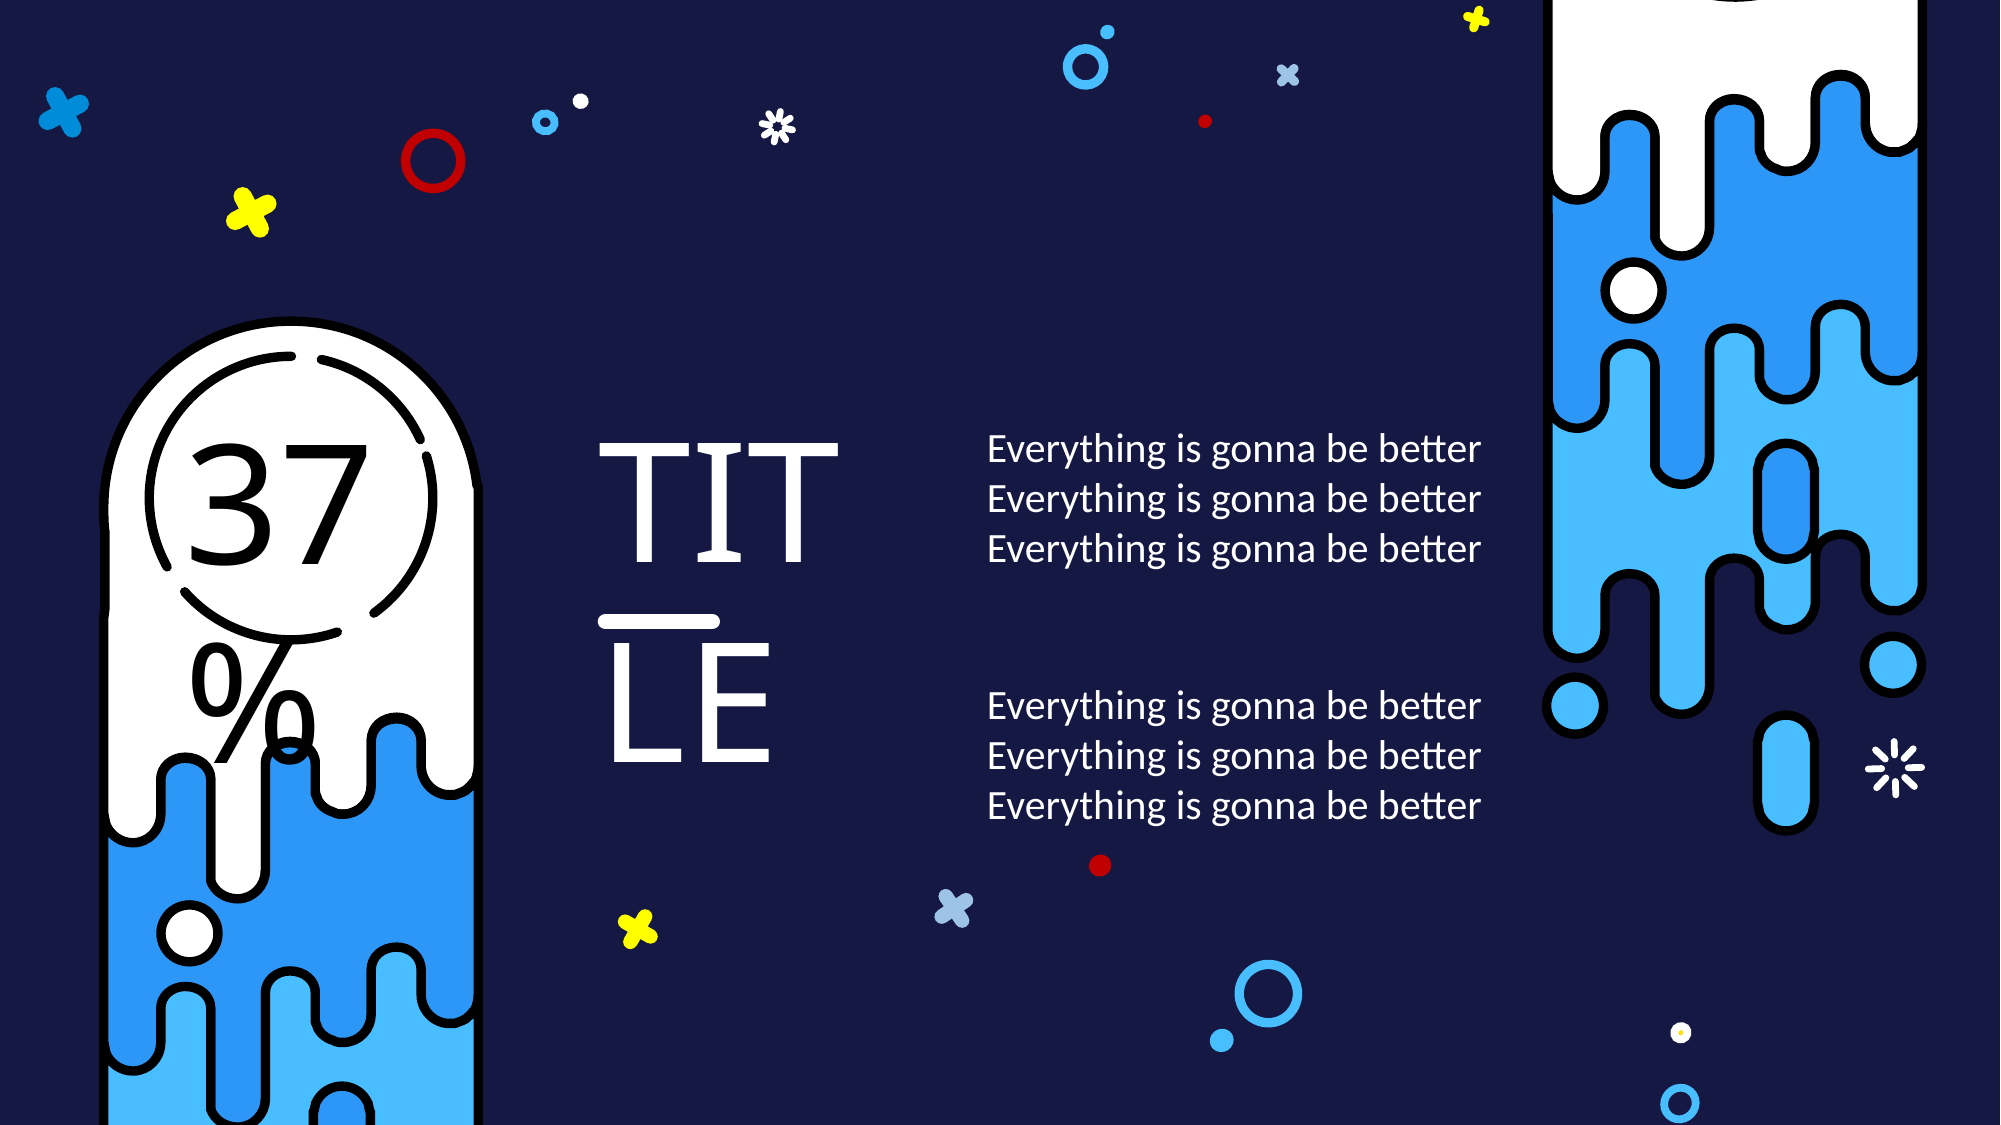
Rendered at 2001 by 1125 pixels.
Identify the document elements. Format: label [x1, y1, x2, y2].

text_box [102, 321, 479, 1125]
text_box [223, 184, 279, 240]
text_box [972, 412, 1576, 938]
text_box [36, 84, 92, 140]
text_box [611, 913, 1524, 1125]
text_box [1475, 966, 2000, 1125]
text_box [892, 0, 1460, 93]
text_box [519, 0, 677, 333]
text_box [584, 388, 922, 622]
text_box [1546, 0, 1923, 831]
